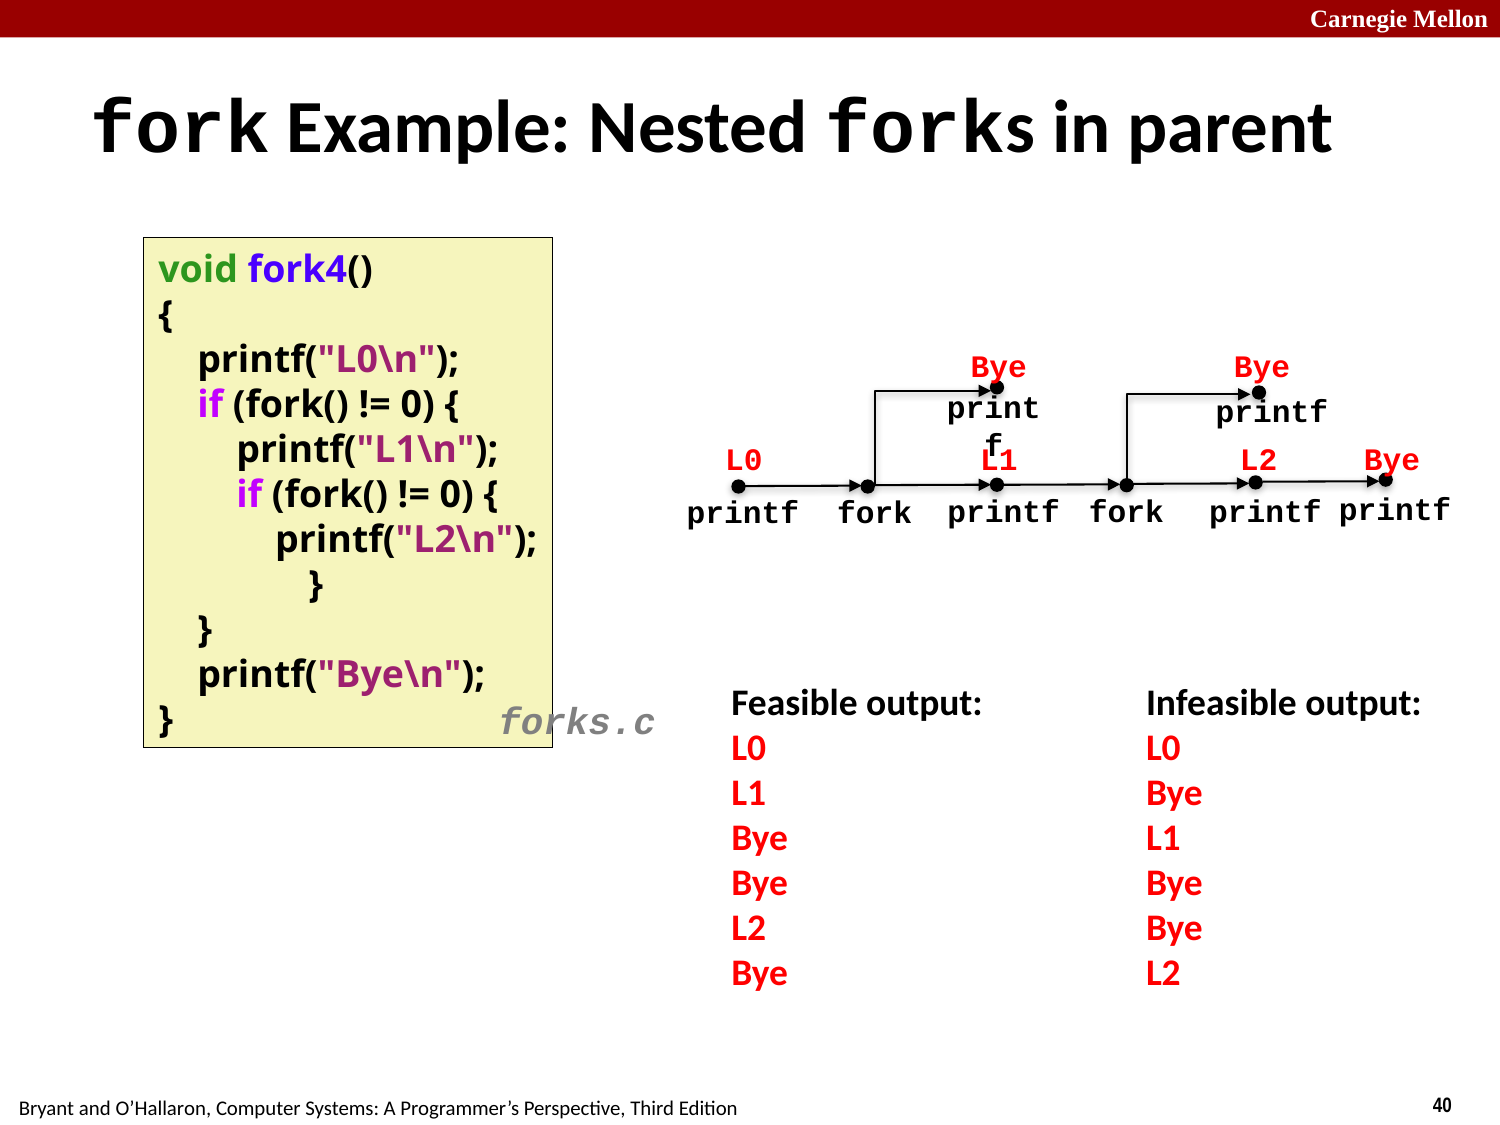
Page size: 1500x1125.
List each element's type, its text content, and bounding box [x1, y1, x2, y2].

text_box Feasible output: L0 L1 Bye Bye L2 Bye [716, 670, 998, 1001]
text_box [670, 338, 1469, 539]
text_box void fork4() { printf("L0\n"); if (fork() != 0) { printf("L1\n"); if (fork() != 0) { printf("L2\n"); } } printf("Bye\n"); } [143, 237, 553, 748]
text_box forks.c [483, 693, 671, 751]
title fork Example: Nested forks in parent [74, 74, 1393, 170]
text_box Infeasible output: L0 Bye L1 Bye Bye L2 [1131, 670, 1438, 1001]
